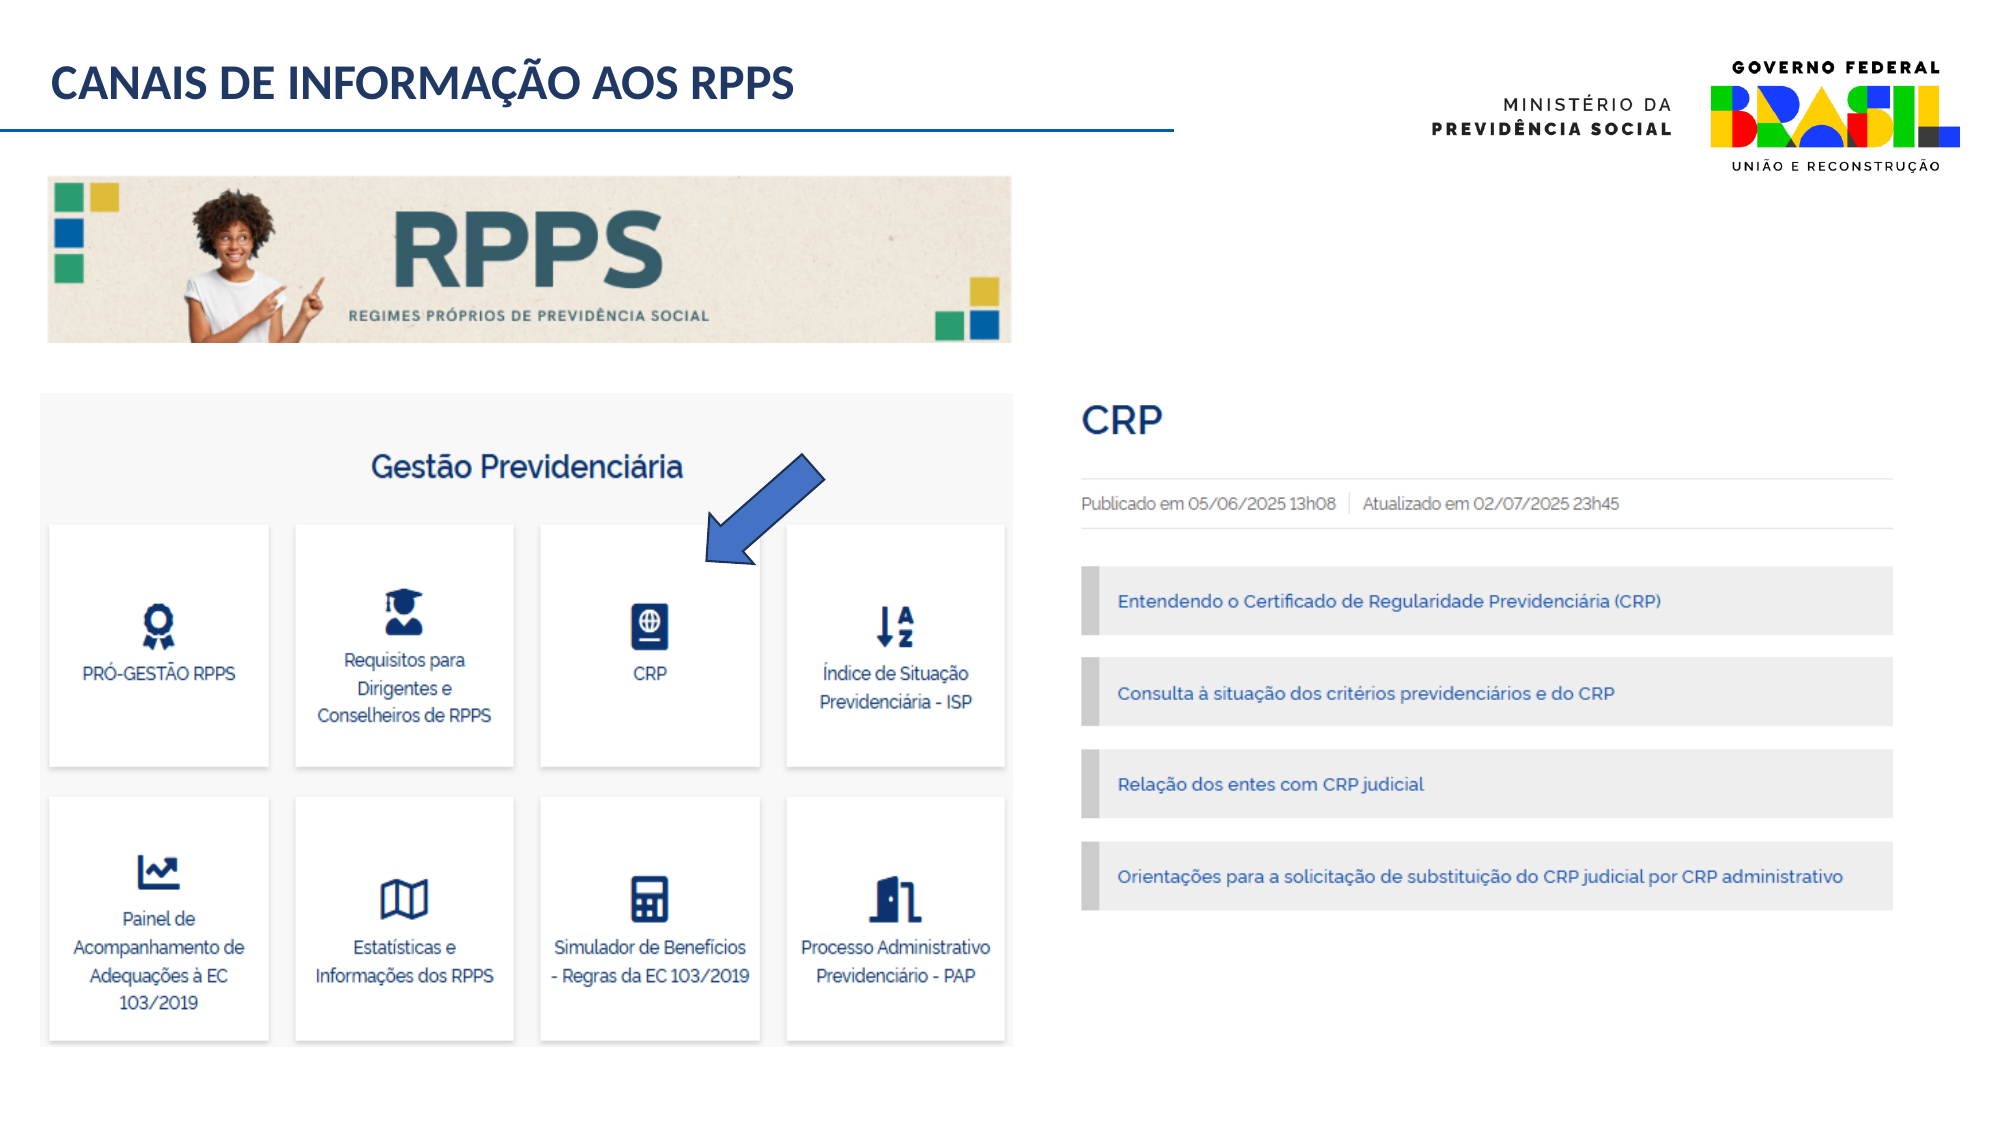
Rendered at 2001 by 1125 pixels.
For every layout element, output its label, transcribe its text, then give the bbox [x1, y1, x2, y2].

picture [1065, 393, 1893, 923]
picture [1431, 61, 1960, 173]
text_box canais de informação aos rpps [36, 19, 1261, 131]
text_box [40, 172, 1013, 1047]
